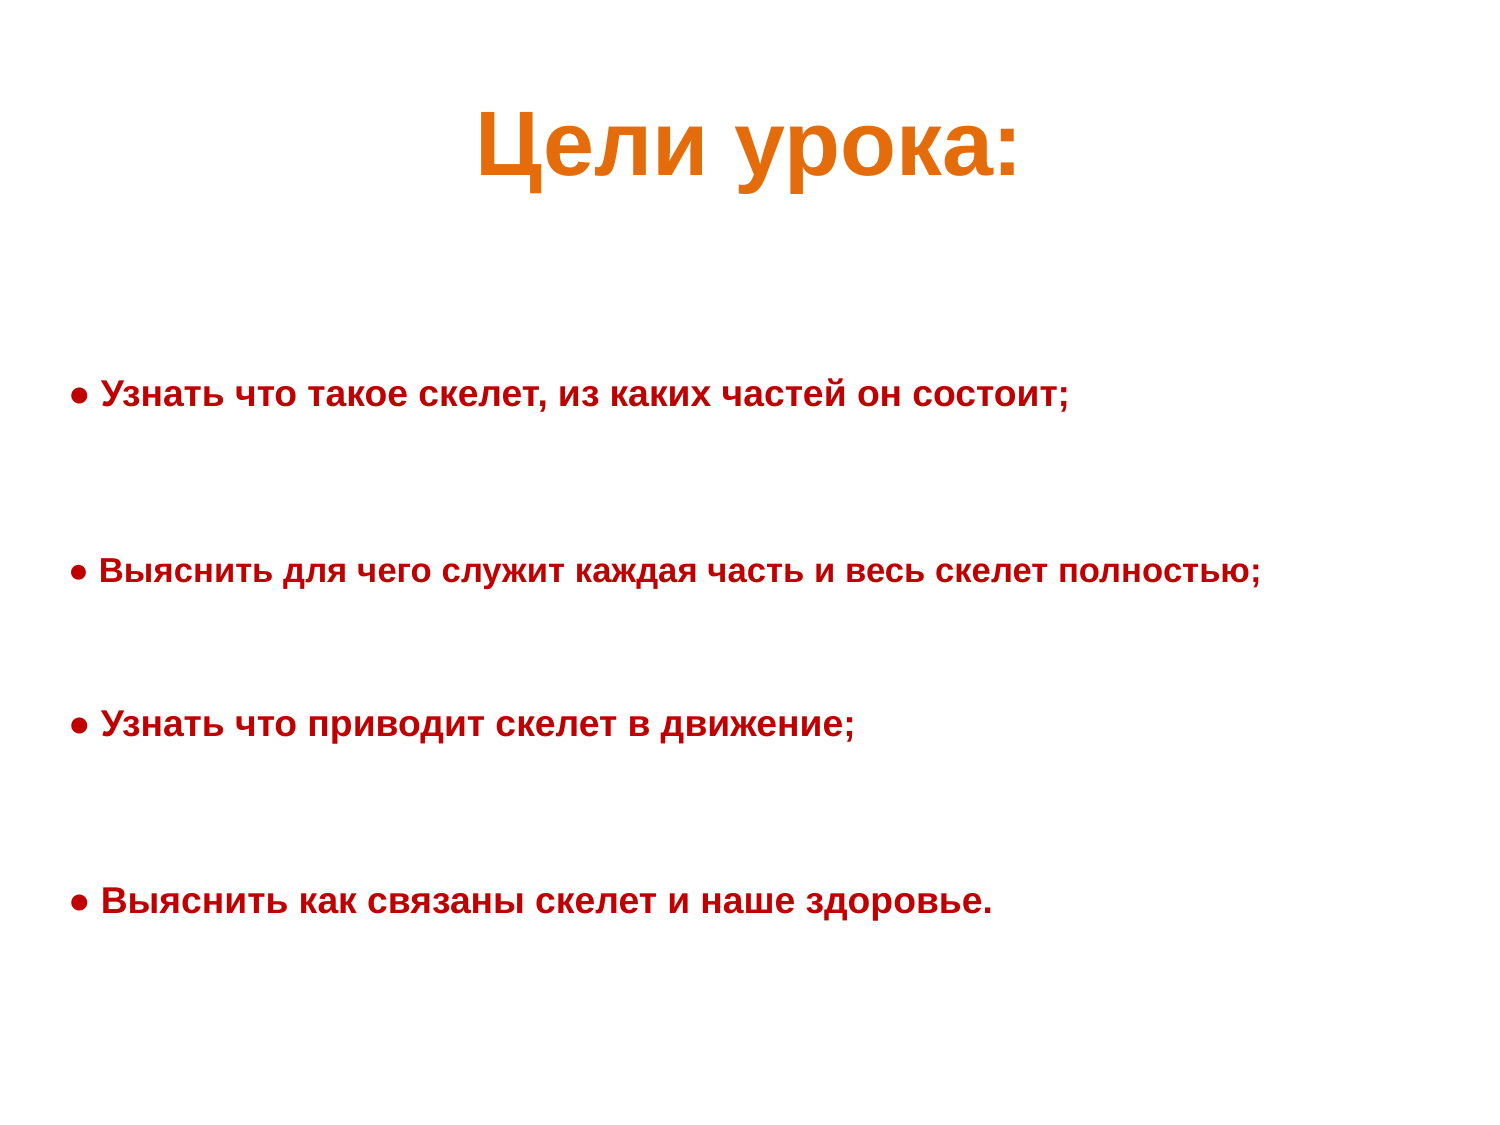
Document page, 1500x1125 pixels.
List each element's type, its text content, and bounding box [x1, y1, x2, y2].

text_box ● Узнать что такое скелет, из каких частей он состоит; [53, 326, 1500, 457]
text_box ● Выяснить как связаны скелет и наше здоровье. [53, 834, 1500, 965]
text_box ● Выяснить для чего служит каждая часть и весь скелет полностью; [53, 503, 1500, 634]
title Цели урока: [75, 45, 1425, 233]
text_box ● Узнать что приводит скелет в движение; [53, 656, 1500, 787]
